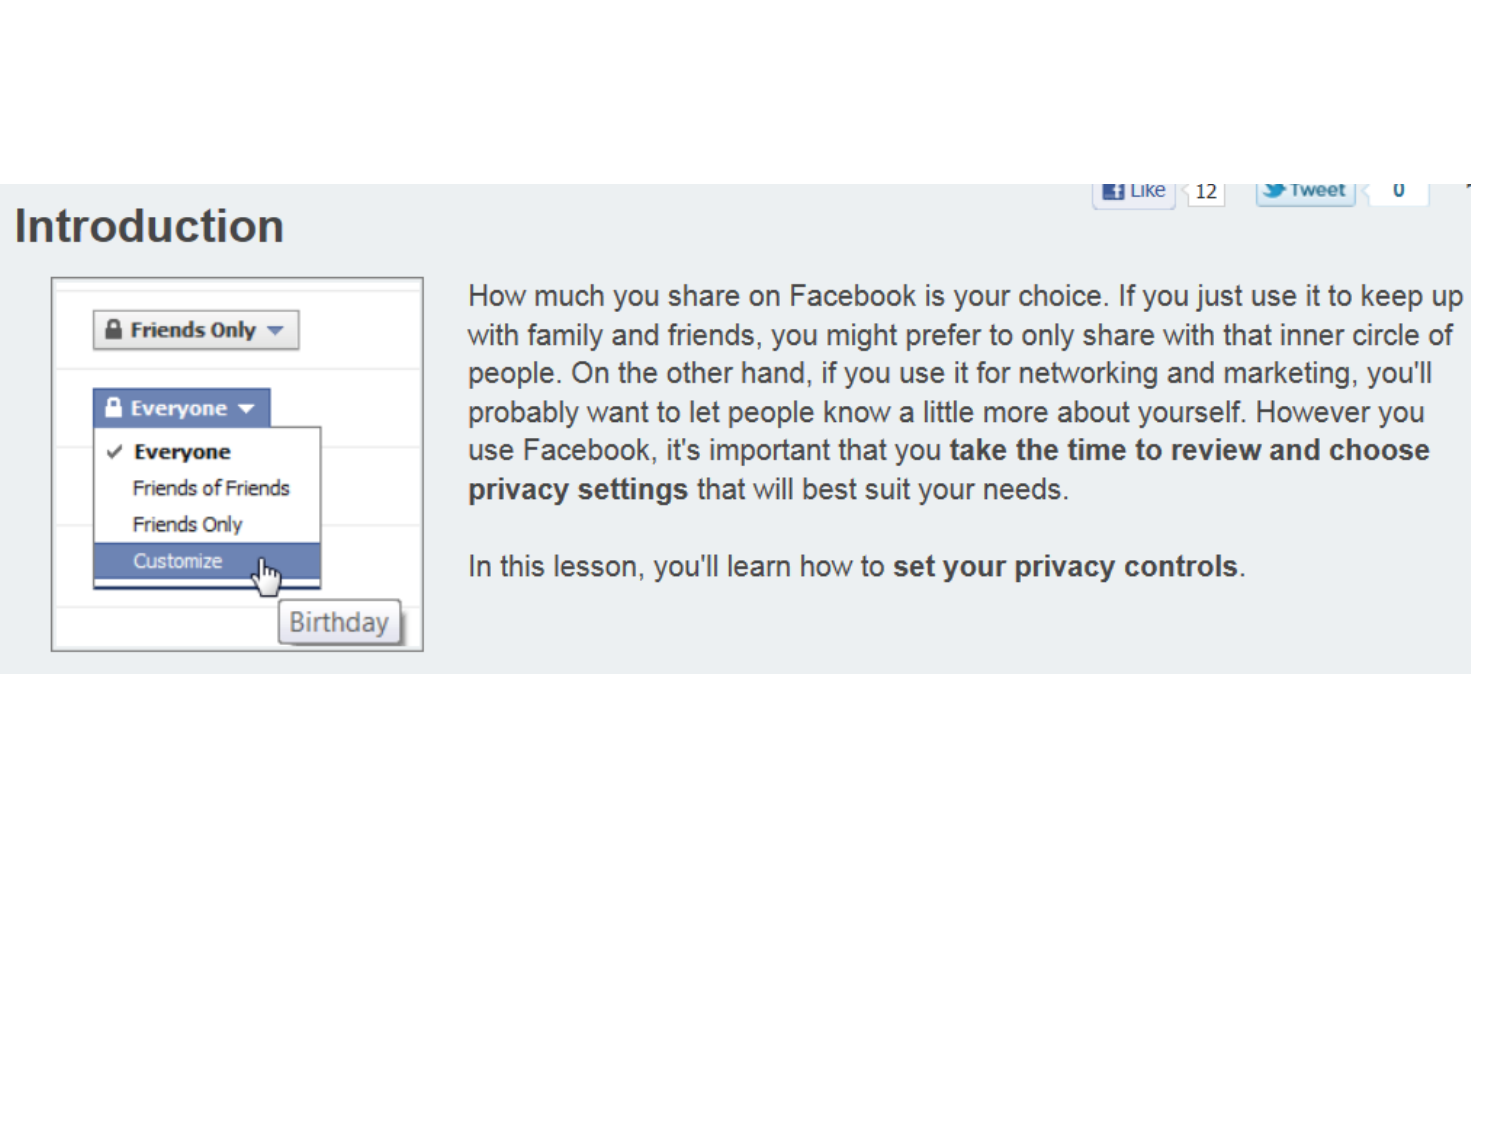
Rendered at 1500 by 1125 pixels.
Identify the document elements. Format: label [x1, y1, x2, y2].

picture [0, 184, 1471, 674]
